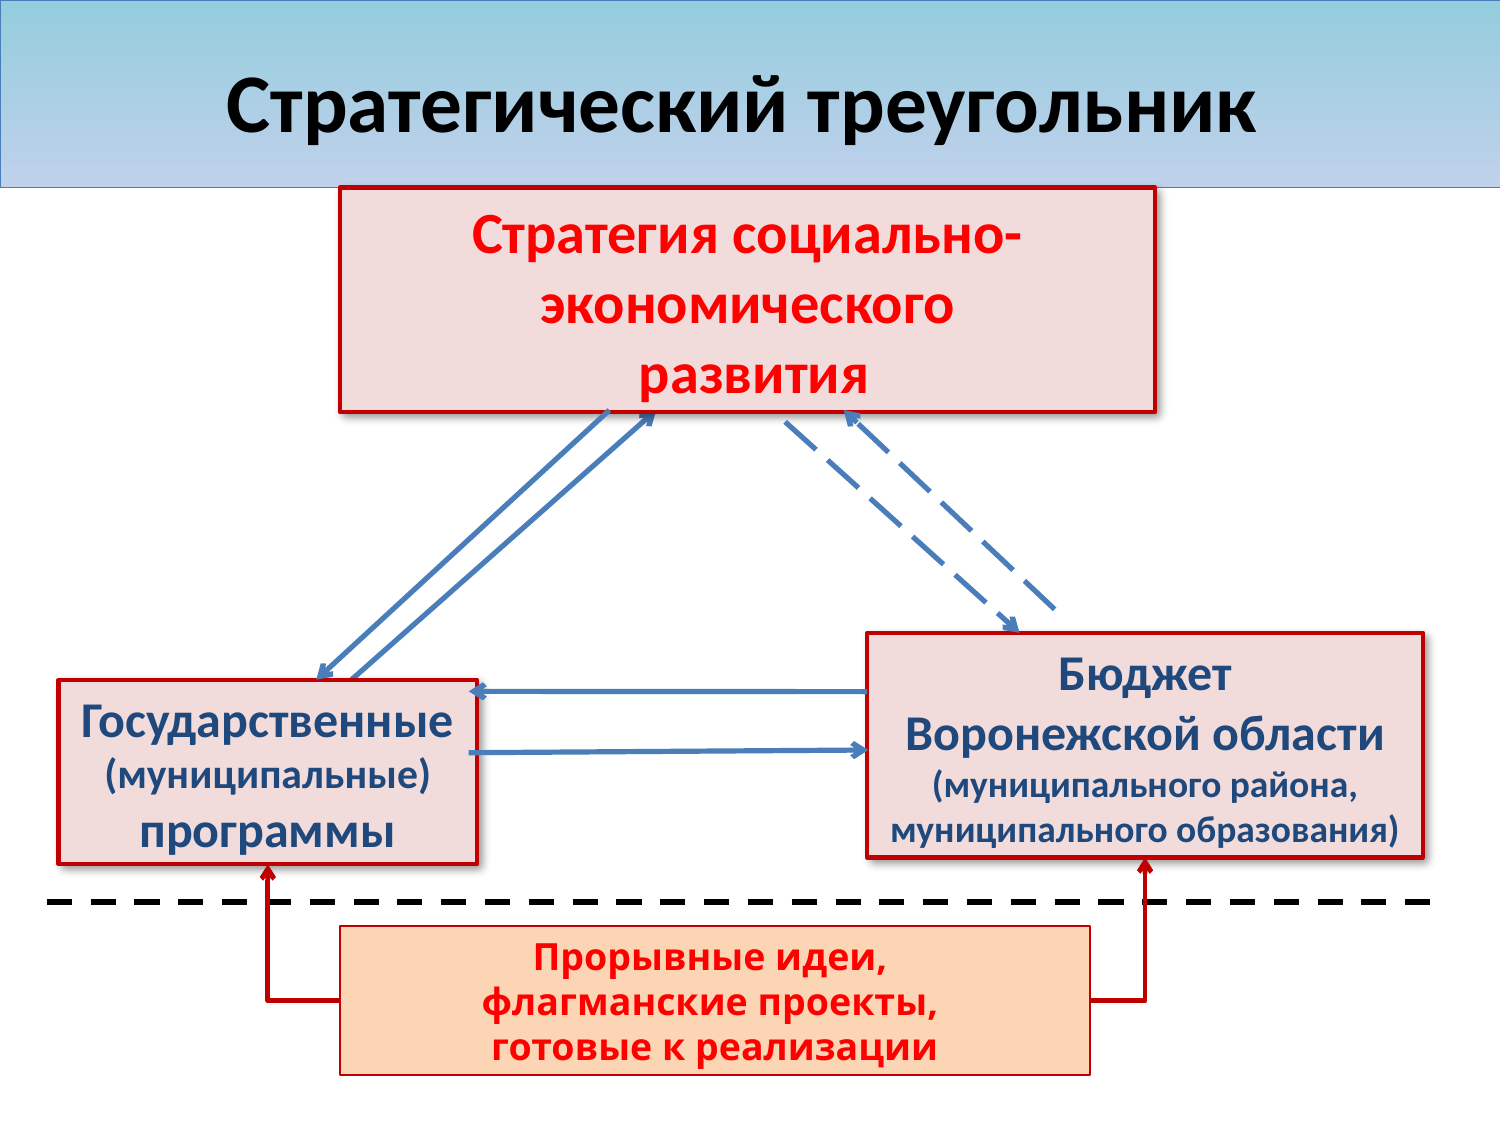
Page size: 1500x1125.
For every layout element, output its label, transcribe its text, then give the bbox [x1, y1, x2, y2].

text_box Государственные (муниципальные) программы [56, 678, 479, 866]
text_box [468, 749, 869, 753]
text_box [267, 866, 340, 1002]
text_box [784, 421, 1020, 633]
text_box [316, 409, 610, 680]
text_box Прорывные идеи, флагманские проекты, готовые к реализации [339, 925, 1090, 1076]
text_box Стратегия социально-экономического развития [338, 185, 1157, 414]
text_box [843, 409, 1055, 610]
text_box Стратегический треугольник [0, 0, 1500, 200]
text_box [610, 409, 657, 680]
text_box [1089, 859, 1146, 1002]
text_box Бюджет Воронежской области (муниципального района, муниципального образования) [865, 631, 1425, 860]
